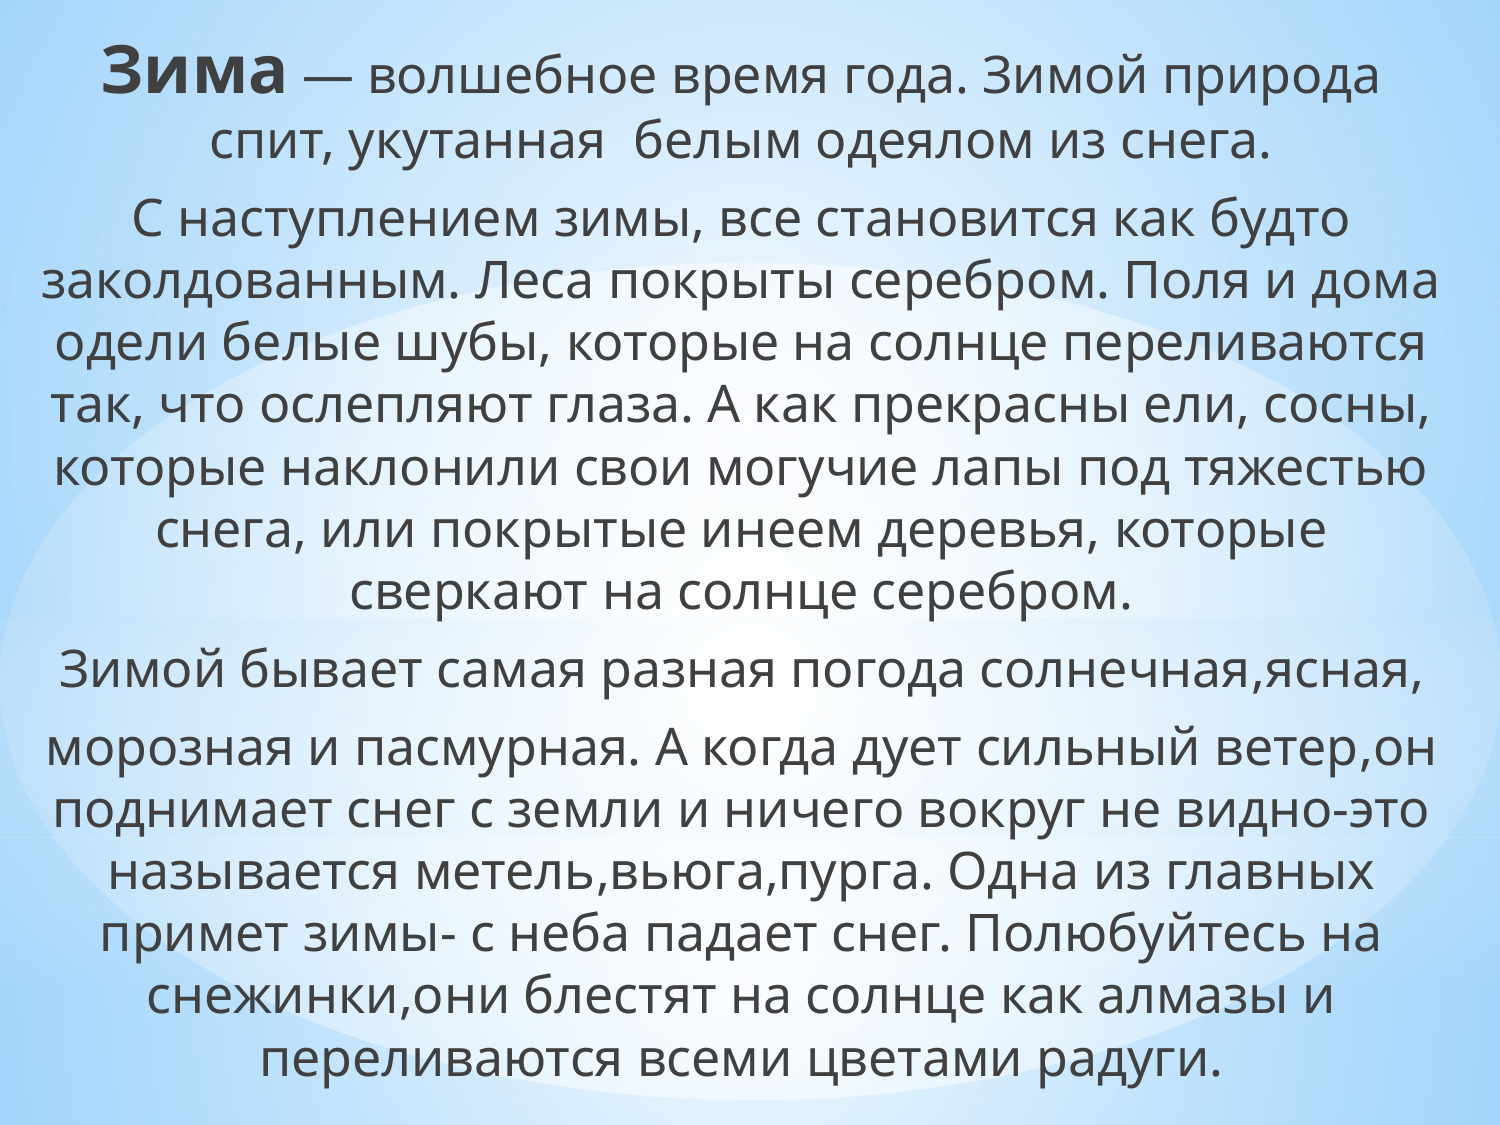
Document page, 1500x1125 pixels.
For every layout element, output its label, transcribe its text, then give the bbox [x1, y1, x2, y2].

list Зима — волшебное время года. Зимой природа спит, укутанная белым одеялом из снега. С наступлением зимы, все становится как будто заколдованным. Леса покрыты серебром. Поля и дома одели белые шубы, которые на солнце переливаются так, что ослепляют глаза. А как прекрасны ели, сосны, которые наклонили свои могучие лапы под тяжестью снега, или покрытые инеем деревья, которые сверкают на солнце серебром. Зимой бывает самая разная погода солнечная,ясная, морозная и пасмурная. А когда дует сильный ветер,он поднимает снег с земли и ничего вокруг не видно-это называется метель,вьюга,пурга. Одна из главных примет зимы- с неба падает снег. Полюбуйтесь на снежинки,они блестят на солнце как алмазы и переливаются всеми цветами радуги. [17, 19, 1459, 1118]
